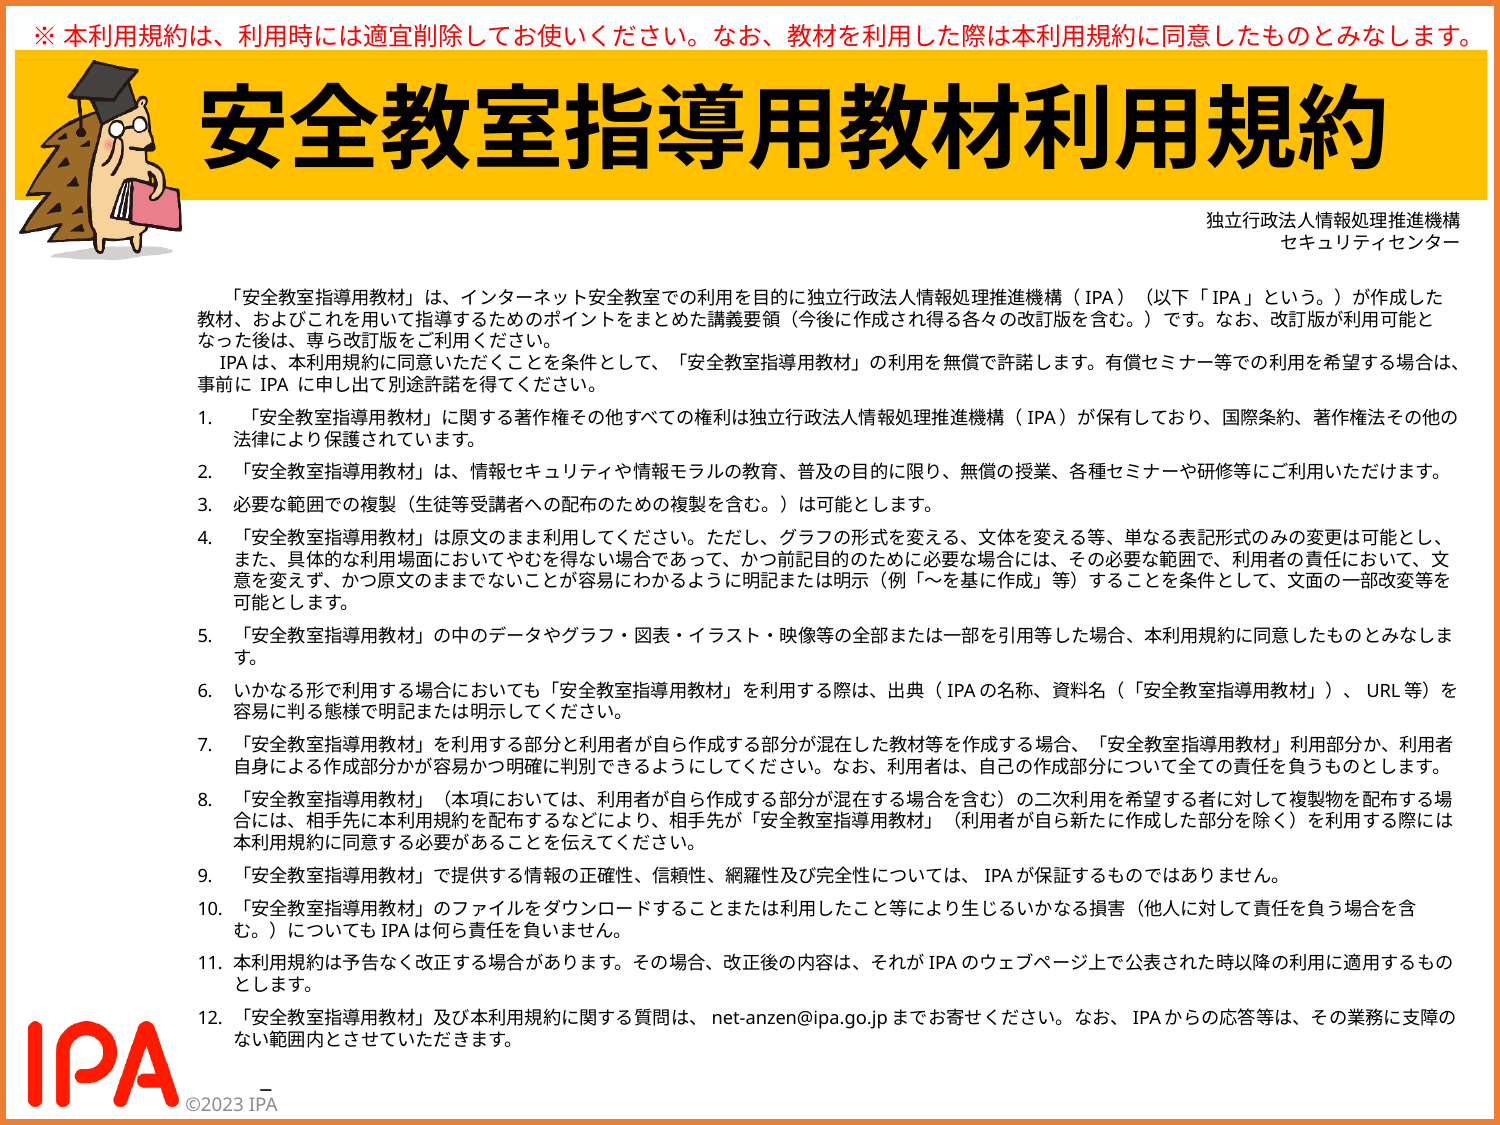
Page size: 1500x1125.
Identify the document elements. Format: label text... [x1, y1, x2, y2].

picture [28, 1021, 179, 1107]
picture [19, 60, 182, 260]
list 独立行政法人情報処理推進機構 セキュリティセンター 「安全教室指導用教材」は、インターネット安全教室での利用を目的に独立行政法人情報処理推進機構（IPA）（以下「IPA」という。）が作成した教材、およびこれを用いて指導するためのポイントをまとめた講義要領（今後に作成され得る各々の改訂版を含む。）です。なお、改訂版が利用可能となった後は、専ら改訂版をご利用ください。 IPAは、本利用規約に同意いただくことを条件として、「安全教室指導用教材」の利用を無償で許諾します。有償セミナー等での利用を希望する場合は、事前に IPA に申し出て別途許諾を得てください。 「安全教室指導用教材」に関する著作権その他すべての権利は独立行政法人情報処理推進機構（IPA）が保有しており、国際条約、著作権法その他の法律により保護されています。 「安全教室指導用教材」は、情報セキュリティや情報モラルの教育、普及の目的に限り、無償の授業、各種セミナーや研修等にご利用いただけます。 必要な範囲での複製（生徒等受講者への配布のための複製を含む。）は可能とします。 「安全教室指導用教材」は原文のまま利用してください。ただし、グラフの形式を変える、文体を変える等、単なる表記形式のみの変更は可能とし、また、具体的な利用場面においてやむを得ない場合であって、かつ前記目的のために必要な場合には、その必要な範囲で、利用者の責任において、文意を変えず、かつ原文のままでないことが容易にわかるように明記または明示（例「～を基に作成」等）することを条件として、文面の一部改変等を可能とします。 「安全教室指導用教材」の中のデータやグラフ・図表・イラスト・映像等の全部または一部を引用等した場合、本利用規約に同意したものとみなします。 いかなる形で利用する場合においても「安全教室指導用教材」を利用する際は、出典（IPAの名称、資料名（「安全教室指導用教材」）、URL等）を容易に判る態様で明記または明示してください。 「安全教室指導用教材」を利用する部分と利用者が自ら作成する部分が混在した教材等を作成する場合、「安全教室指導用教材」利用部分か、利用者自身による作成部分かが容易かつ明確に判別できるようにしてください。なお、利用者は、自己の作成部分について全ての責任を負うものとします。 「安全教室指導用教材」（本項においては、利用者が自ら作成する部分が混在する場合を含む）の二次利用を希望する者に対して複製物を配布する場合には、相手先に本利用規約を配布するなどにより、相手先が「安全教室指導用教材」（利用者が自ら新たに作成した部分を除く）を利用する際には本利用規約に同意する必要があることを伝えてください。 「安全教室指導用教材」で提供する情報の正確性、信頼性、網羅性及び完全性については、IPAが保証するものではありません。 「安全教室指導用教材」のファイルをダウンロードすることまたは利用したこと等により生じるいかなる損害（他人に対して責任を負う場合を含む。）についてもIPAは何ら責任を負いません。 本利用規約は予告なく改正する場合があります。その場合、改正後の内容は、それがIPAのウェブページ上で公表された時以降の利用に適用するものとします。 「安全教室指導用教材」及び本利用規約に関する質問は、net-anzen@ipa.go.jpまでお寄せください。なお、IPAからの応答等は、その業務に支障のない範囲内とさせていただきます。 [182, 202, 1477, 1089]
title 安全教室指導用教材利用規約 [182, 73, 1488, 190]
text_box ※本利用規約は、利用時には適宜削除してお使いください。なお、教材を利用した際は本利用規約に同意したものとみなします。 [18, 13, 1477, 59]
